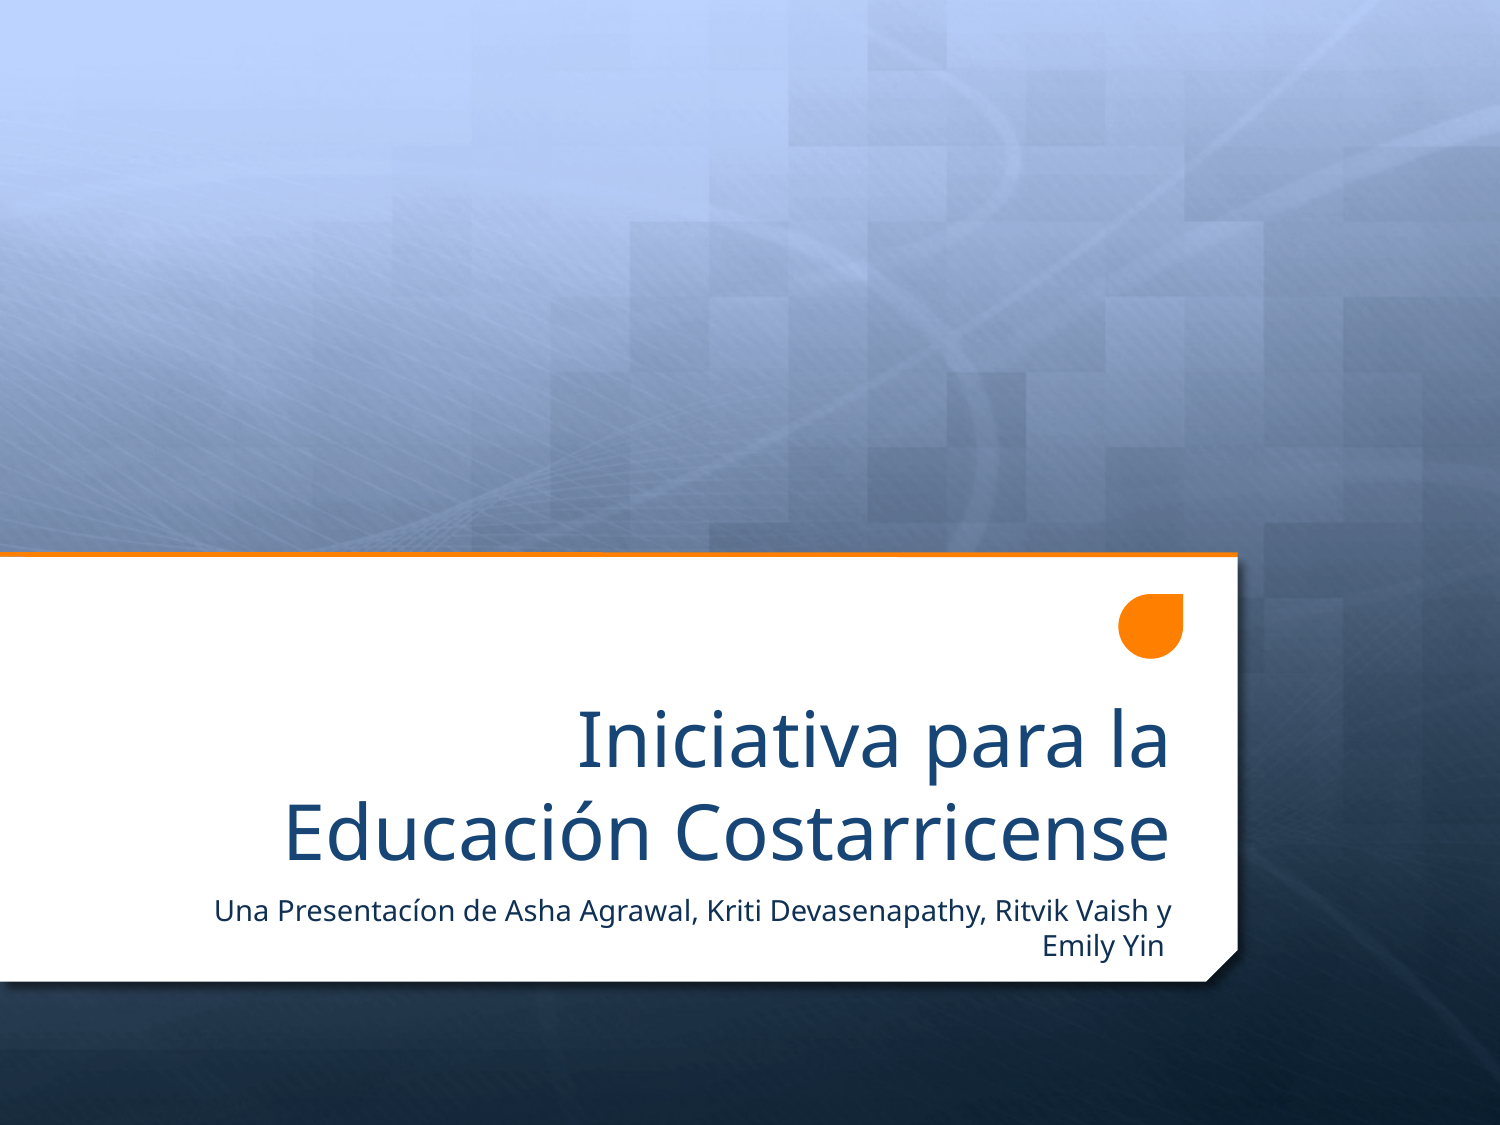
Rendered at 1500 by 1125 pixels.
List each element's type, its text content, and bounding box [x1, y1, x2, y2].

subtitle Una Presentacíon de Asha Agrawal, Kriti Devasenapathy, Ritvik Vaish y Emily Yin [178, 885, 1188, 980]
title Iniciativa para la Educación Costarricense [225, 641, 1188, 883]
